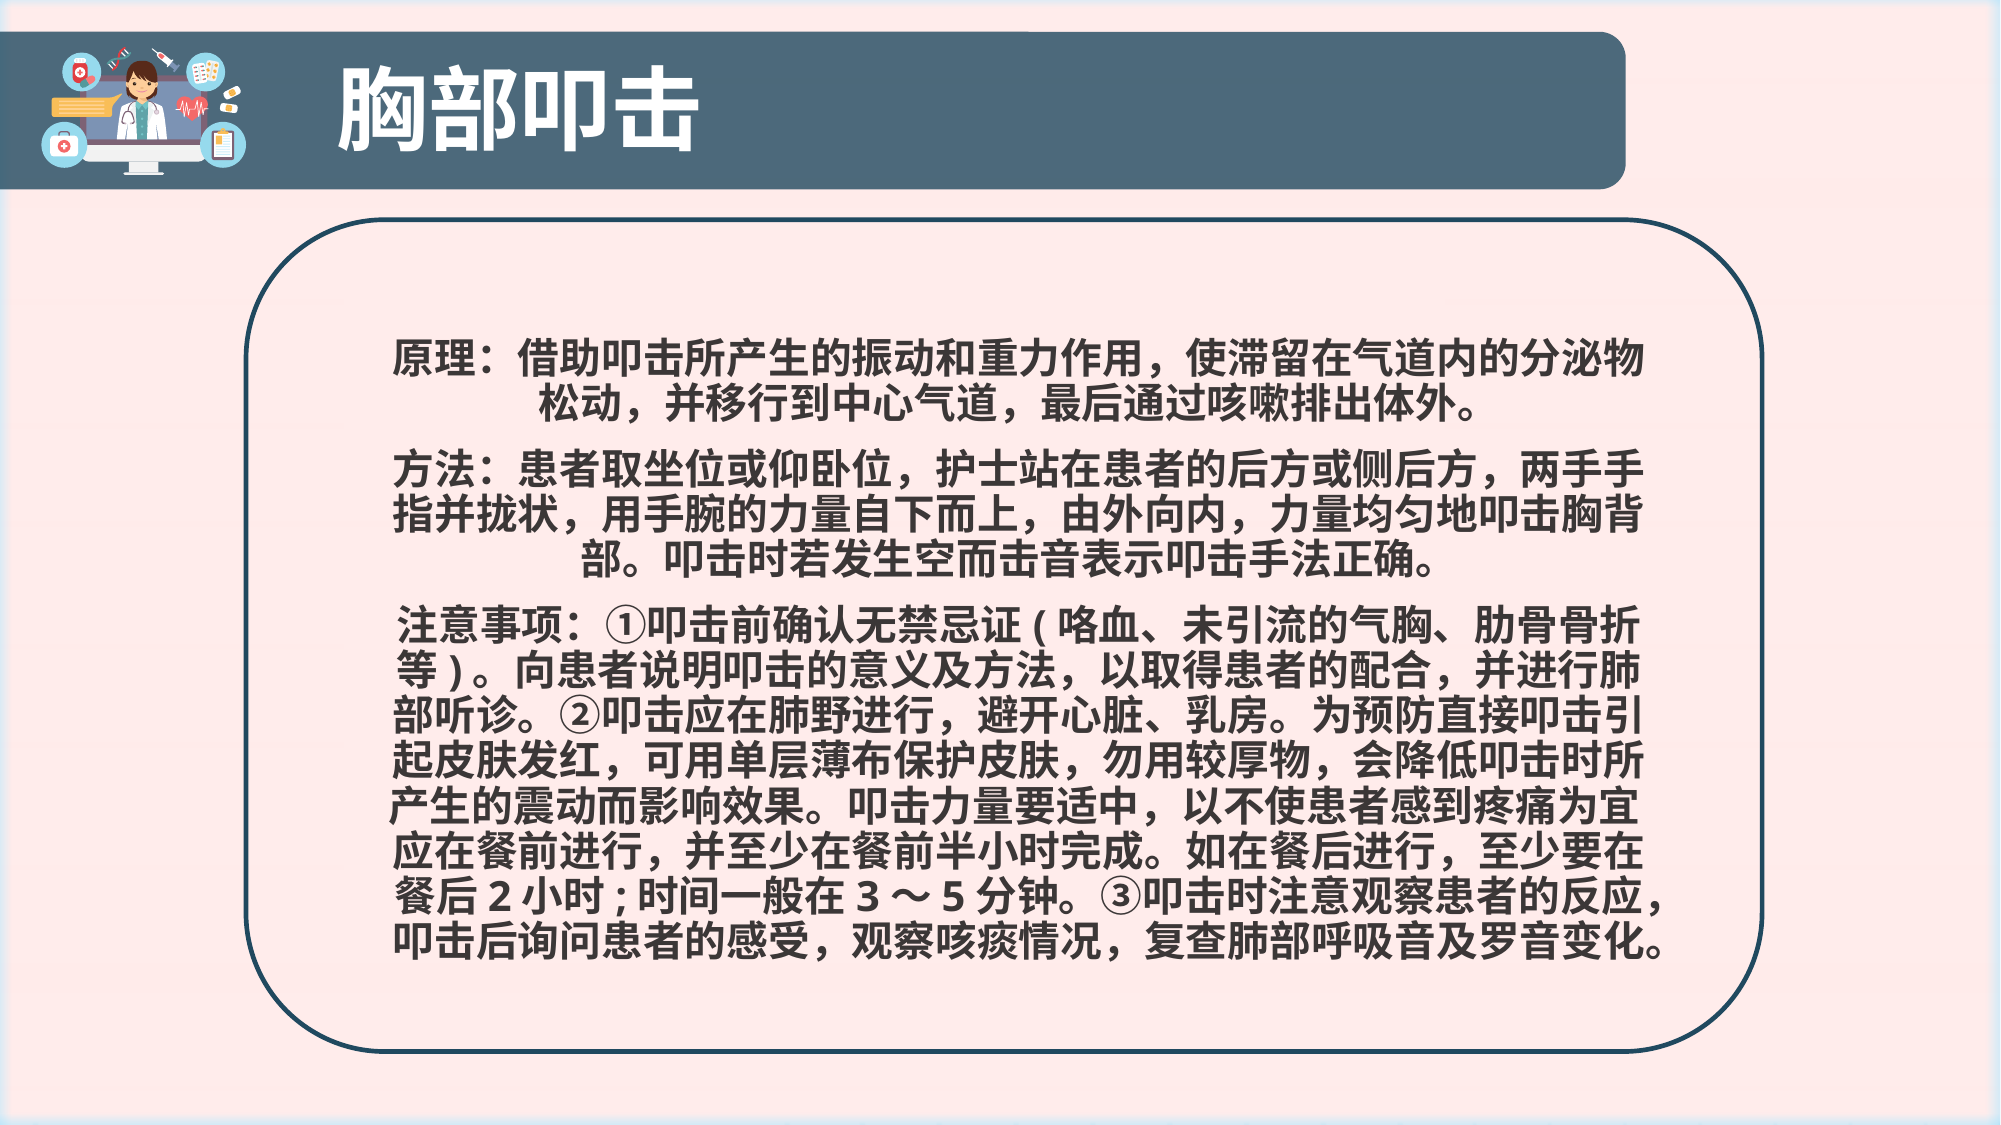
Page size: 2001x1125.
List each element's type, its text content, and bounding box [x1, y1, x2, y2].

text_box 原理：借助叩击所产生的振动和重力作用，使滞留在气道内的分泌物松动，并移行到中心气道，最后通过咳嗽排出体外。 方法：患者取坐位或仰卧位，护士站在患者的后方或侧后方，两手手指并拢状，用手腕的力量自下而上，由外向内，力量均匀地叩击胸背部。叩击时若发生空而击音表示叩击手法正确。 注意事项：①叩击前确认无禁忌证(咯血、未引流的气胸、肋骨骨折等)。向患者说明叩击的意义及方法，以取得患者的配合，并进行肺部听诊。②叩击应在肺野进行，避开心脏、乳房。为预防直接叩击引起皮肤发红，可用单层薄布保护皮肤，勿用较厚物，会降低叩击时所产生的震动而影响效果。叩击力量要适中，以不使患者感到疼痛为宜 应在餐前进行，并至少在餐前半小时完成。如在餐后进行，至少要在餐后2小时;时间一般在3～5分钟。③叩击时注意观察患者的反应，叩击后询问患者的感受，观察咳痰情况，复查肺部呼吸音及罗音变化。 [363, 330, 1675, 1125]
text_box [3, 1, 1995, 1120]
text_box [0, 0, 2000, 1125]
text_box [41, 46, 246, 175]
text_box 胸部叩击 [321, 44, 1034, 170]
text_box [244, 218, 1764, 1051]
text_box [0, 30, 1627, 191]
picture [9, 5, 1989, 1116]
